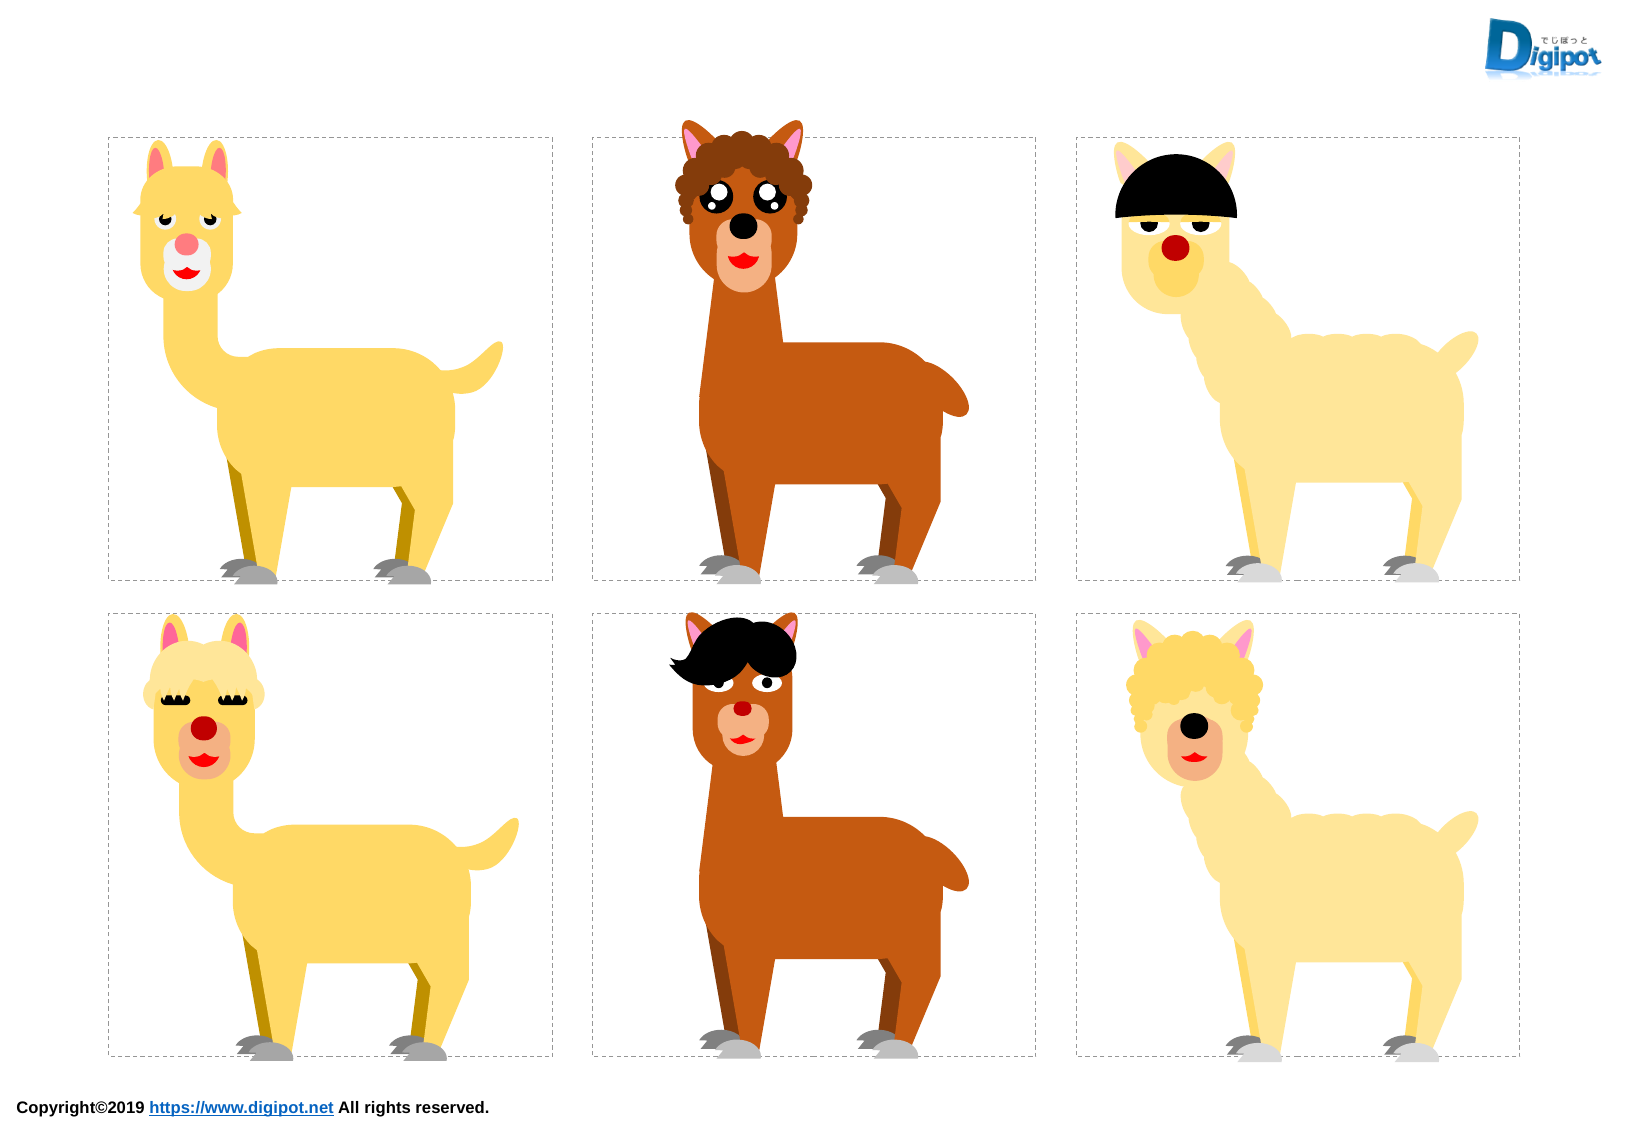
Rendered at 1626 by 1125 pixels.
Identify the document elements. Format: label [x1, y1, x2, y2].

text_box [1125, 617, 1486, 1063]
text_box [143, 613, 525, 1061]
text_box [132, 139, 509, 585]
picture [1485, 18, 1602, 82]
text_box [669, 609, 958, 1059]
text_box [1110, 139, 1487, 583]
text_box [675, 117, 958, 585]
